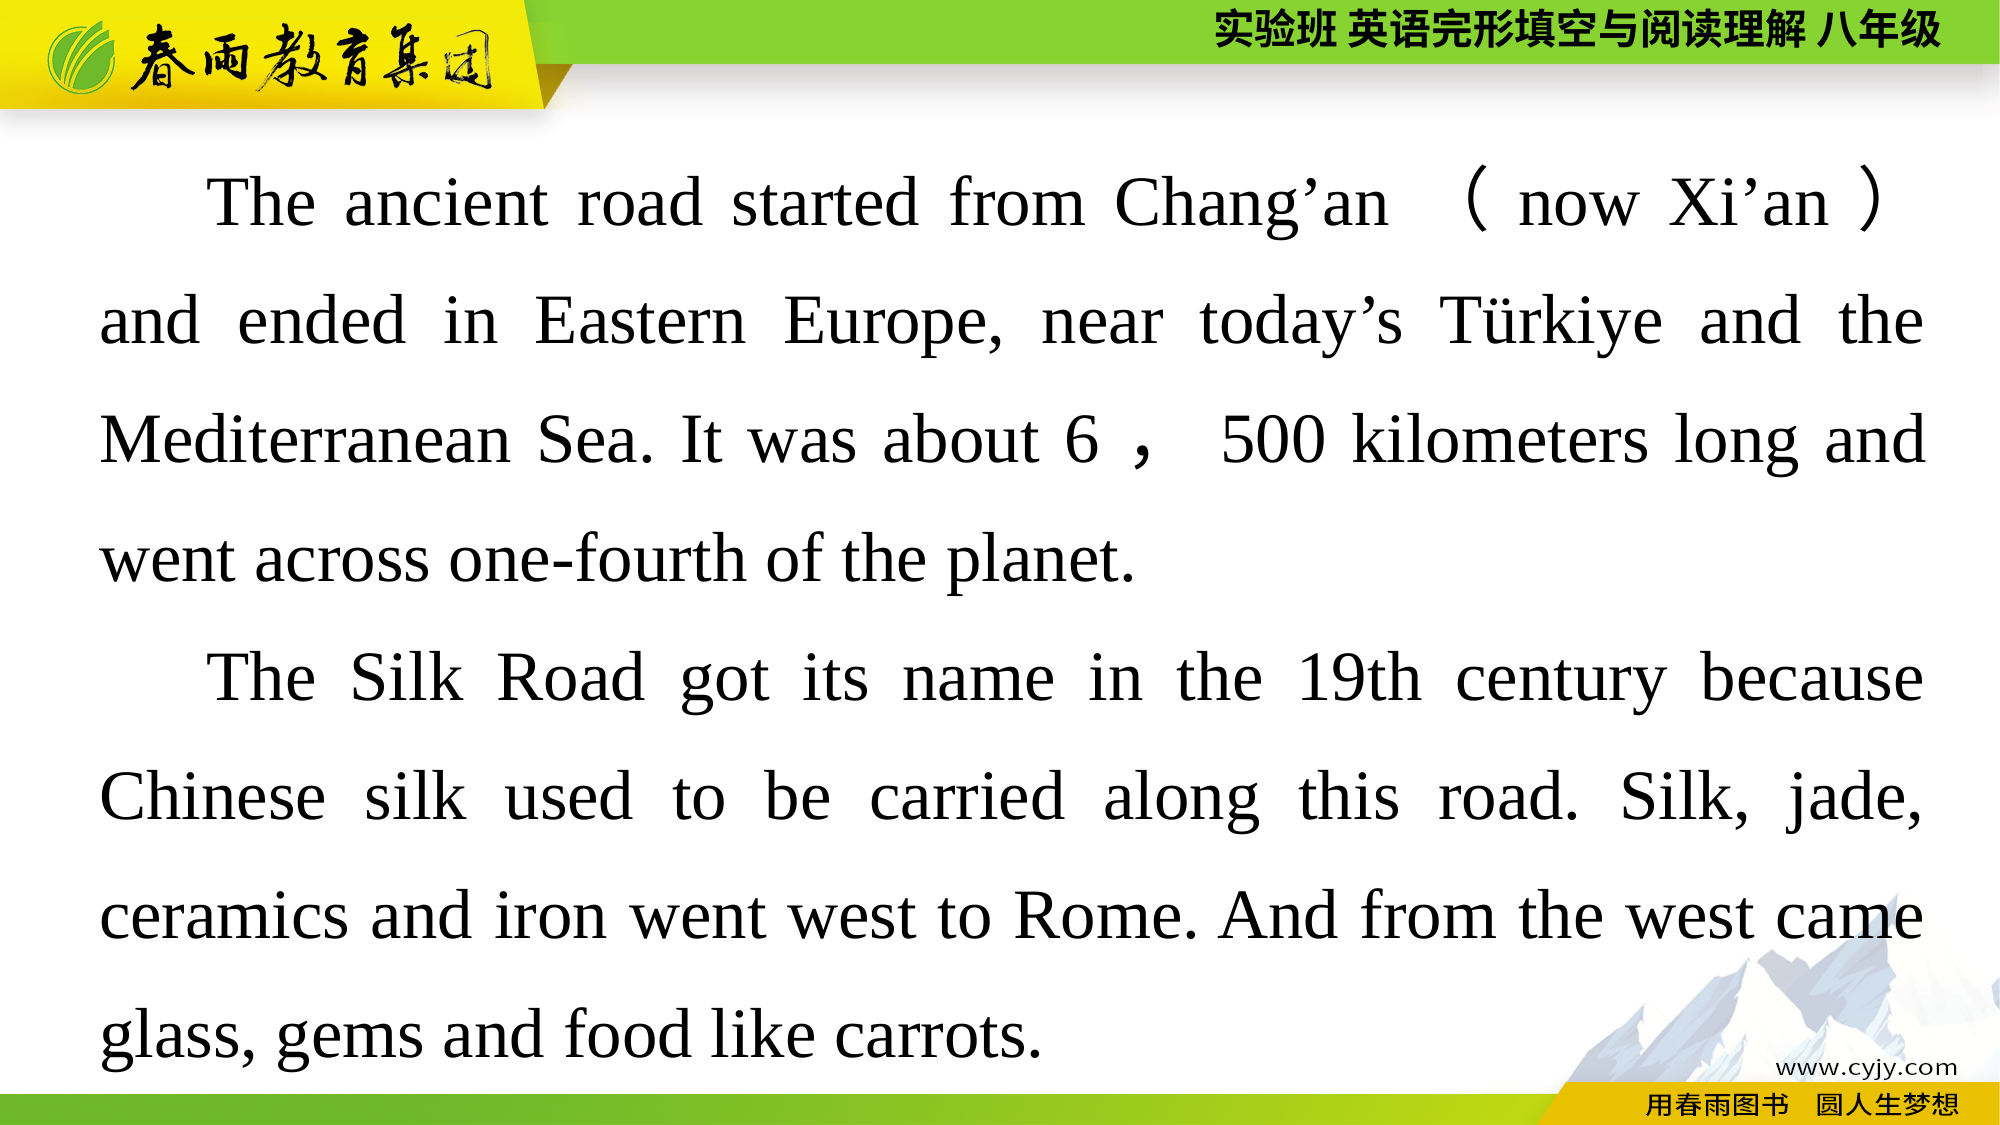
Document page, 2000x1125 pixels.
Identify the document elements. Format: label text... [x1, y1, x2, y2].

picture [0, 0, 2000, 1125]
list The ancient road started from Chang’an（now Xi’an） and ended in Eastern Europe, near today’s Türkiye and the Mediterranean Sea. It was about 6，500 kilometers long and went across one-fourth of the planet. The Silk Road got its name in the 19th century because Chinese silk used to be carried along this road. Silk, jade, ceramics and iron went west to Rome. And from the west came glass, gems and food like carrots. [59, 112, 1944, 1077]
